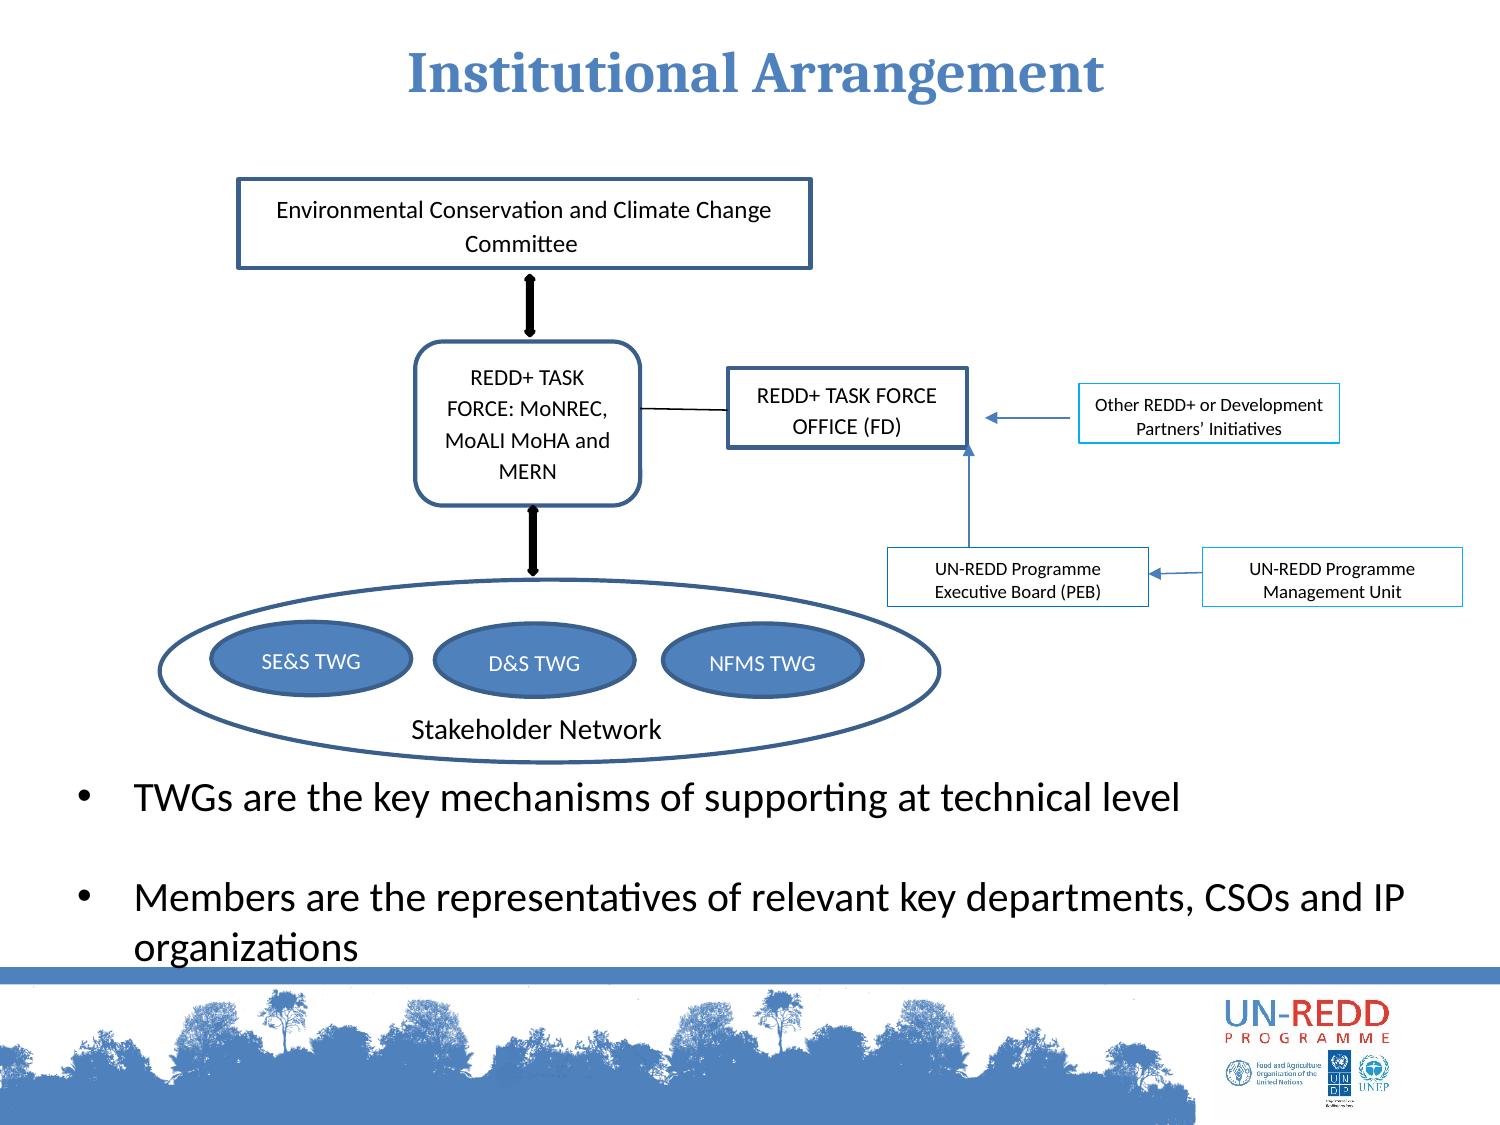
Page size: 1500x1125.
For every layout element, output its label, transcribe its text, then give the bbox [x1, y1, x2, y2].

text_box TWGs are the key mechanisms of supporting at technical level Members are the representatives of relevant key departments, CSOs and IP organizations [0, 762, 1469, 978]
text_box Institutional Arrangement [43, 0, 1469, 138]
picture [0, 978, 1196, 1125]
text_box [887, 383, 1463, 607]
picture [1212, 986, 1402, 1120]
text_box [159, 178, 967, 763]
